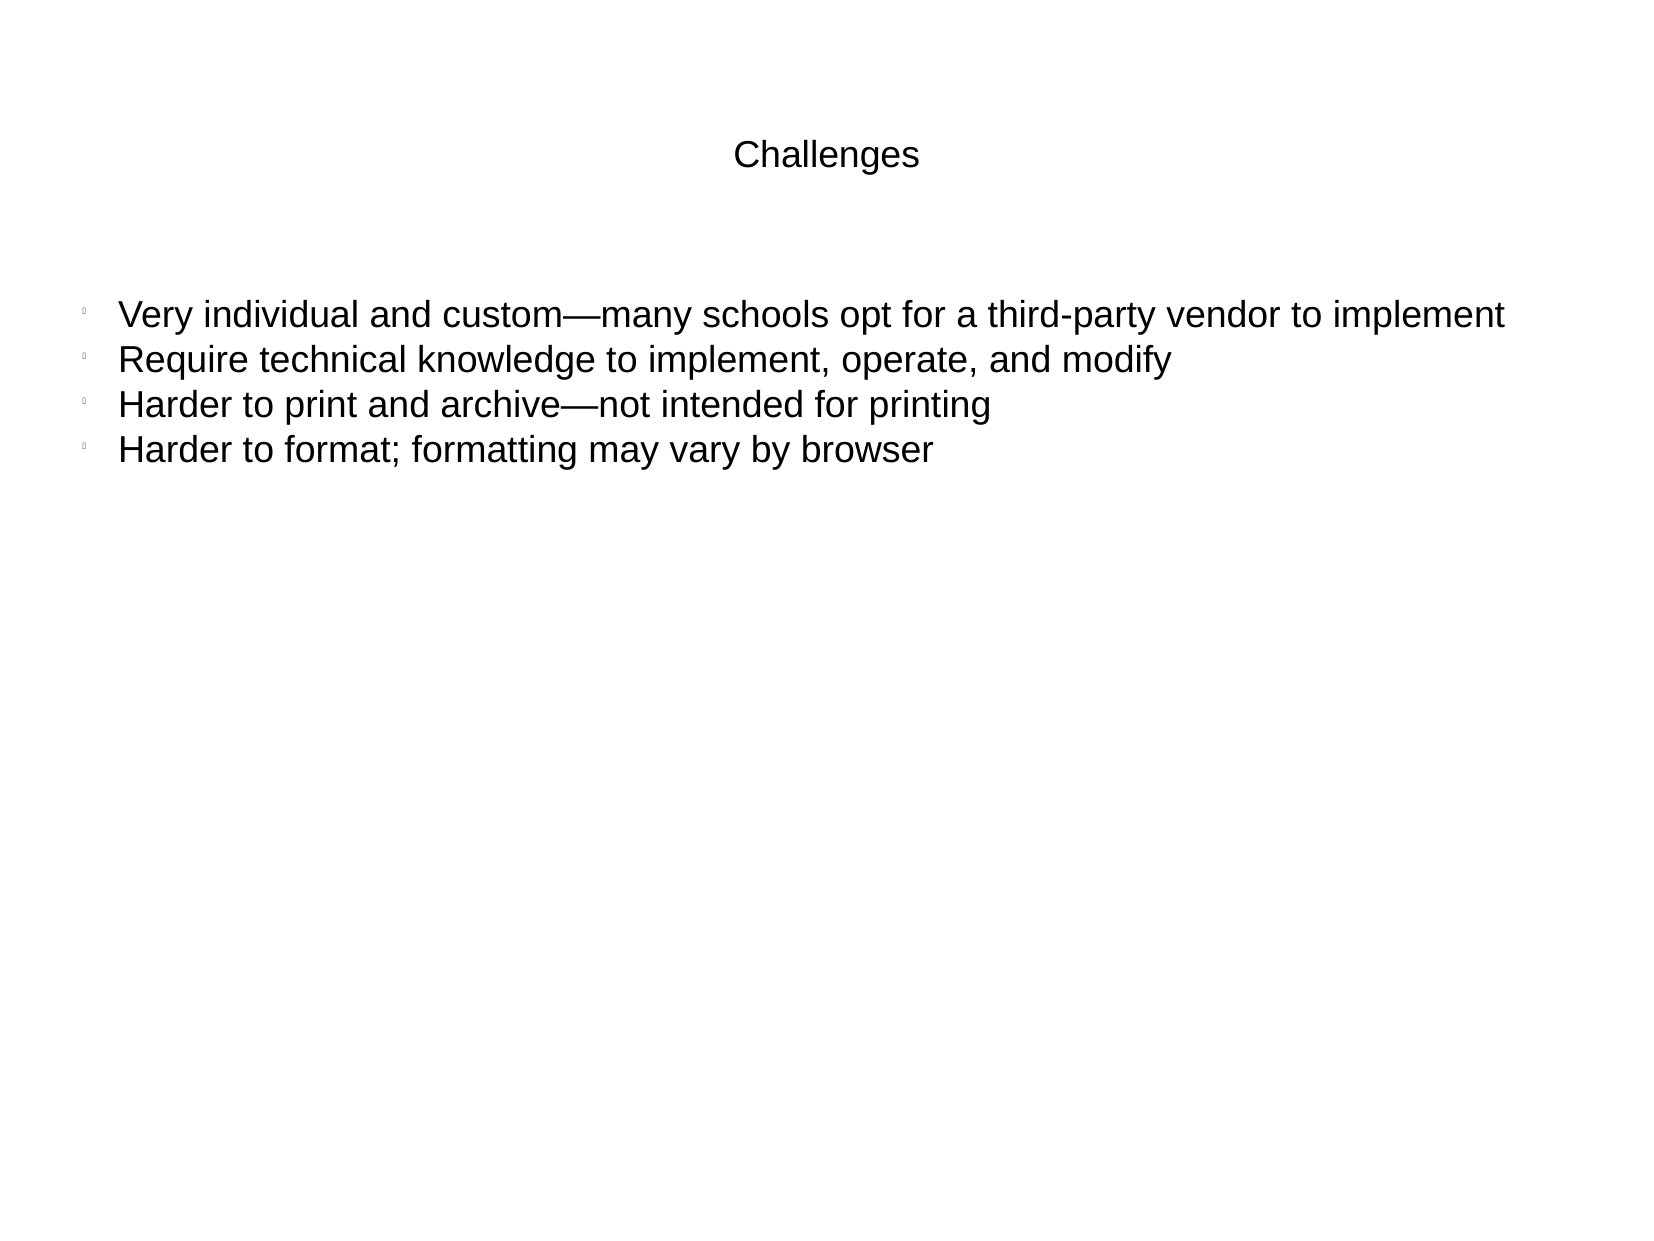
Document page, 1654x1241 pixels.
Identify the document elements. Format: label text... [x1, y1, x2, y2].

text_box Very individual and custom—many schools opt for a third-party vendor to implement Require technical knowledge to implement, operate, and modify Harder to print and archive—not intended for printing Harder to format; formatting may vary by browser [82, 290, 1538, 1010]
text_box Challenges [82, 49, 1571, 257]
